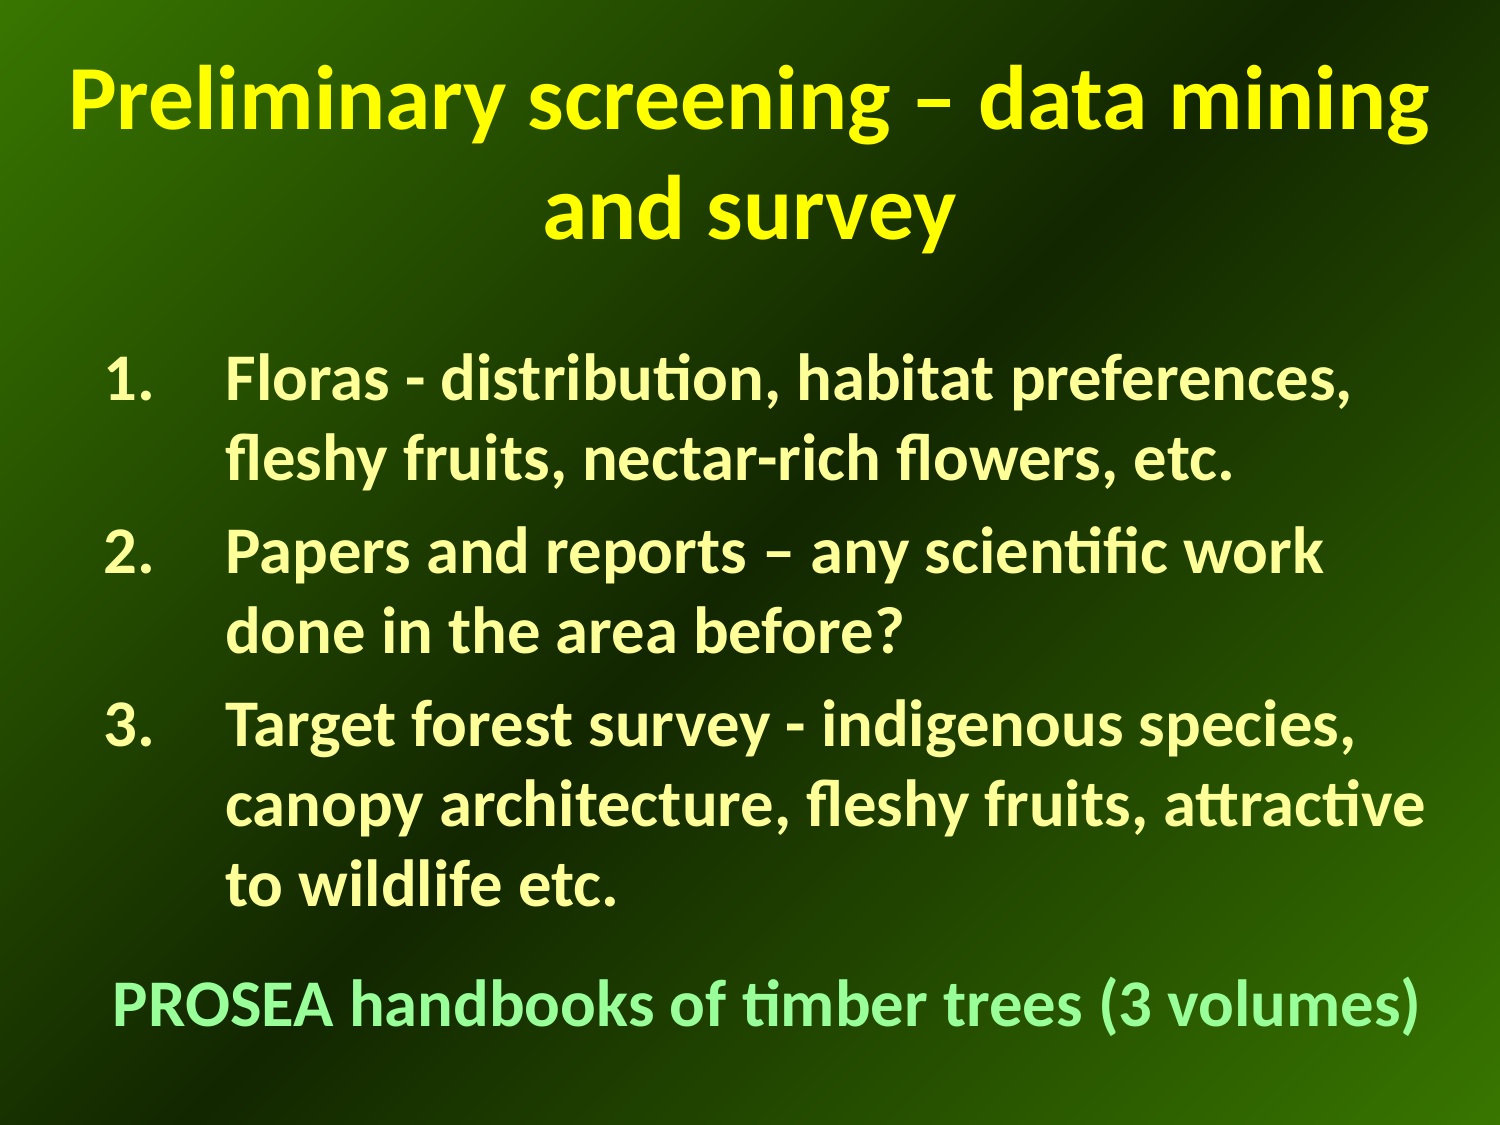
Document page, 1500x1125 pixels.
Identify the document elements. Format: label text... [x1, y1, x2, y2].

title Preliminary screening – data mining and survey [29, 30, 1471, 266]
text_box Floras - distribution, habitat preferences, fleshy fruits, nectar-rich flowers, etc. Papers and reports – any scientific work done in the area before? Target forest survey - indigenous species, canopy architecture, fleshy fruits, attractive to wildlife etc. PROSEA handbooks of timber trees (3 volumes) [88, 326, 1447, 1125]
